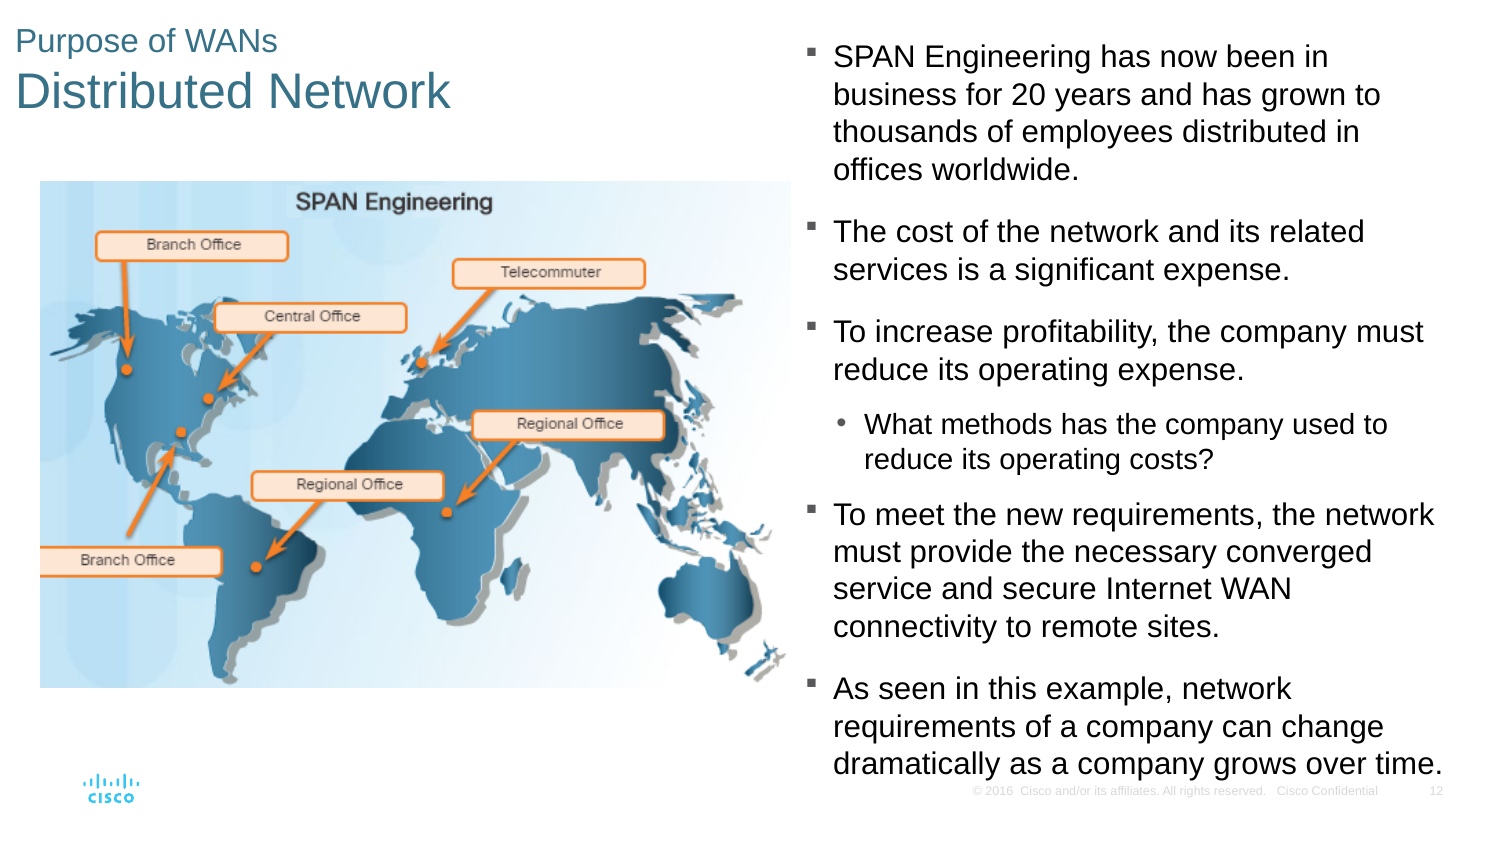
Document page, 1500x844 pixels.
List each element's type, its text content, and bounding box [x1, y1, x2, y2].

title Purpose of WANs Distributed Network [0, 6, 847, 131]
list SPAN Engineering has now been in business for 20 years and has grown to thousands of employees distributed in offices worldwide. The cost of the network and its related services is a significant expense. To increase profitability, the company must reduce its operating expense. What methods has the company used to reduce its operating costs? To meet the new requirements, the network must provide the necessary converged service and secure Internet WAN connectivity to remote sites. As seen in this example, network requirements of a company can change dramatically as a company grows over time. [790, 29, 1478, 791]
picture [40, 180, 791, 688]
